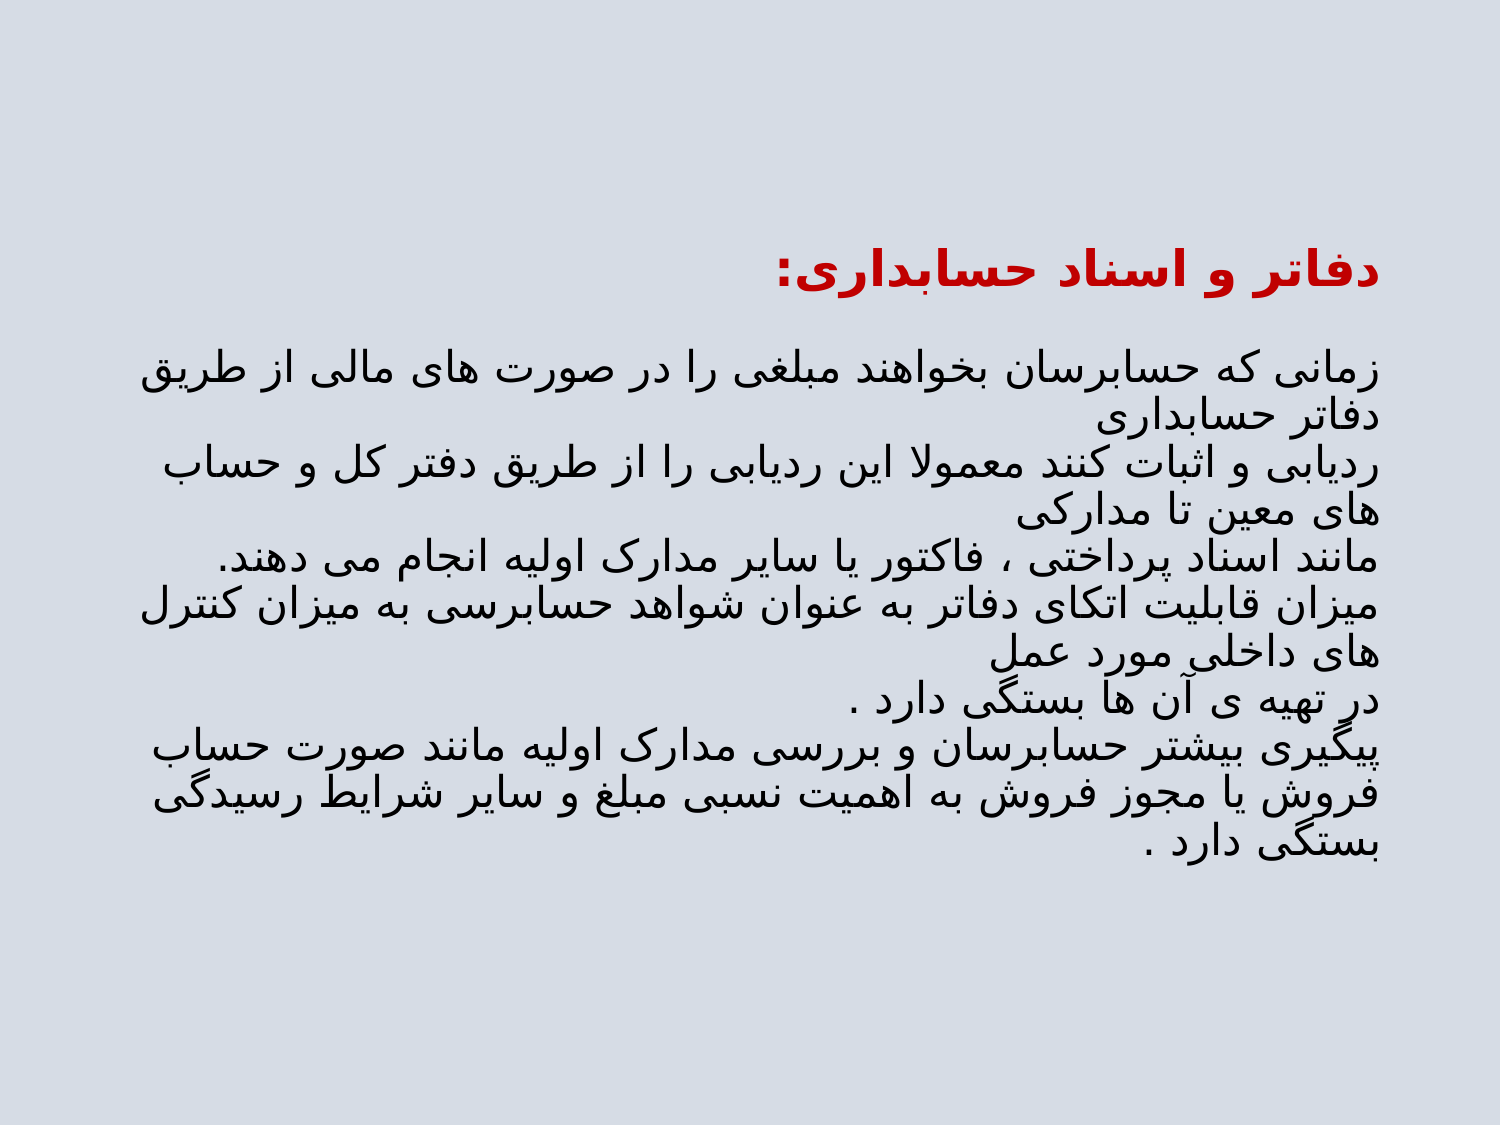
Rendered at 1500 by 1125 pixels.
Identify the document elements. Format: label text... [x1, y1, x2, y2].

title دفاتر و اسناد حسابداری: زمانی که حسابرسان بخواهند مبلغی را در صورت های مالی از طریق دفاتر حسابداری ردیابی و اثبات کنند معمولا این ردیابی را از طریق دفتر کل و حساب های معین تا مدارکی مانند اسناد پرداختی ، فاکتور یا سایر مدارک اولیه انجام می دهند. میزان قابلیت اتکای دفاتر به عنوان شواهد حسابرسی به میزان کنترل های داخلی مورد عمل در تهیه ی آن ها بستگی دارد . پیگیری بیشتر حسابرسان و بررسی مدارک اولیه مانند صورت حساب فروش یا مجوز فروش به اهمیت نسبی مبلغ و سایر شرایط رسیدگی بستگی دارد . [103, 185, 1397, 923]
